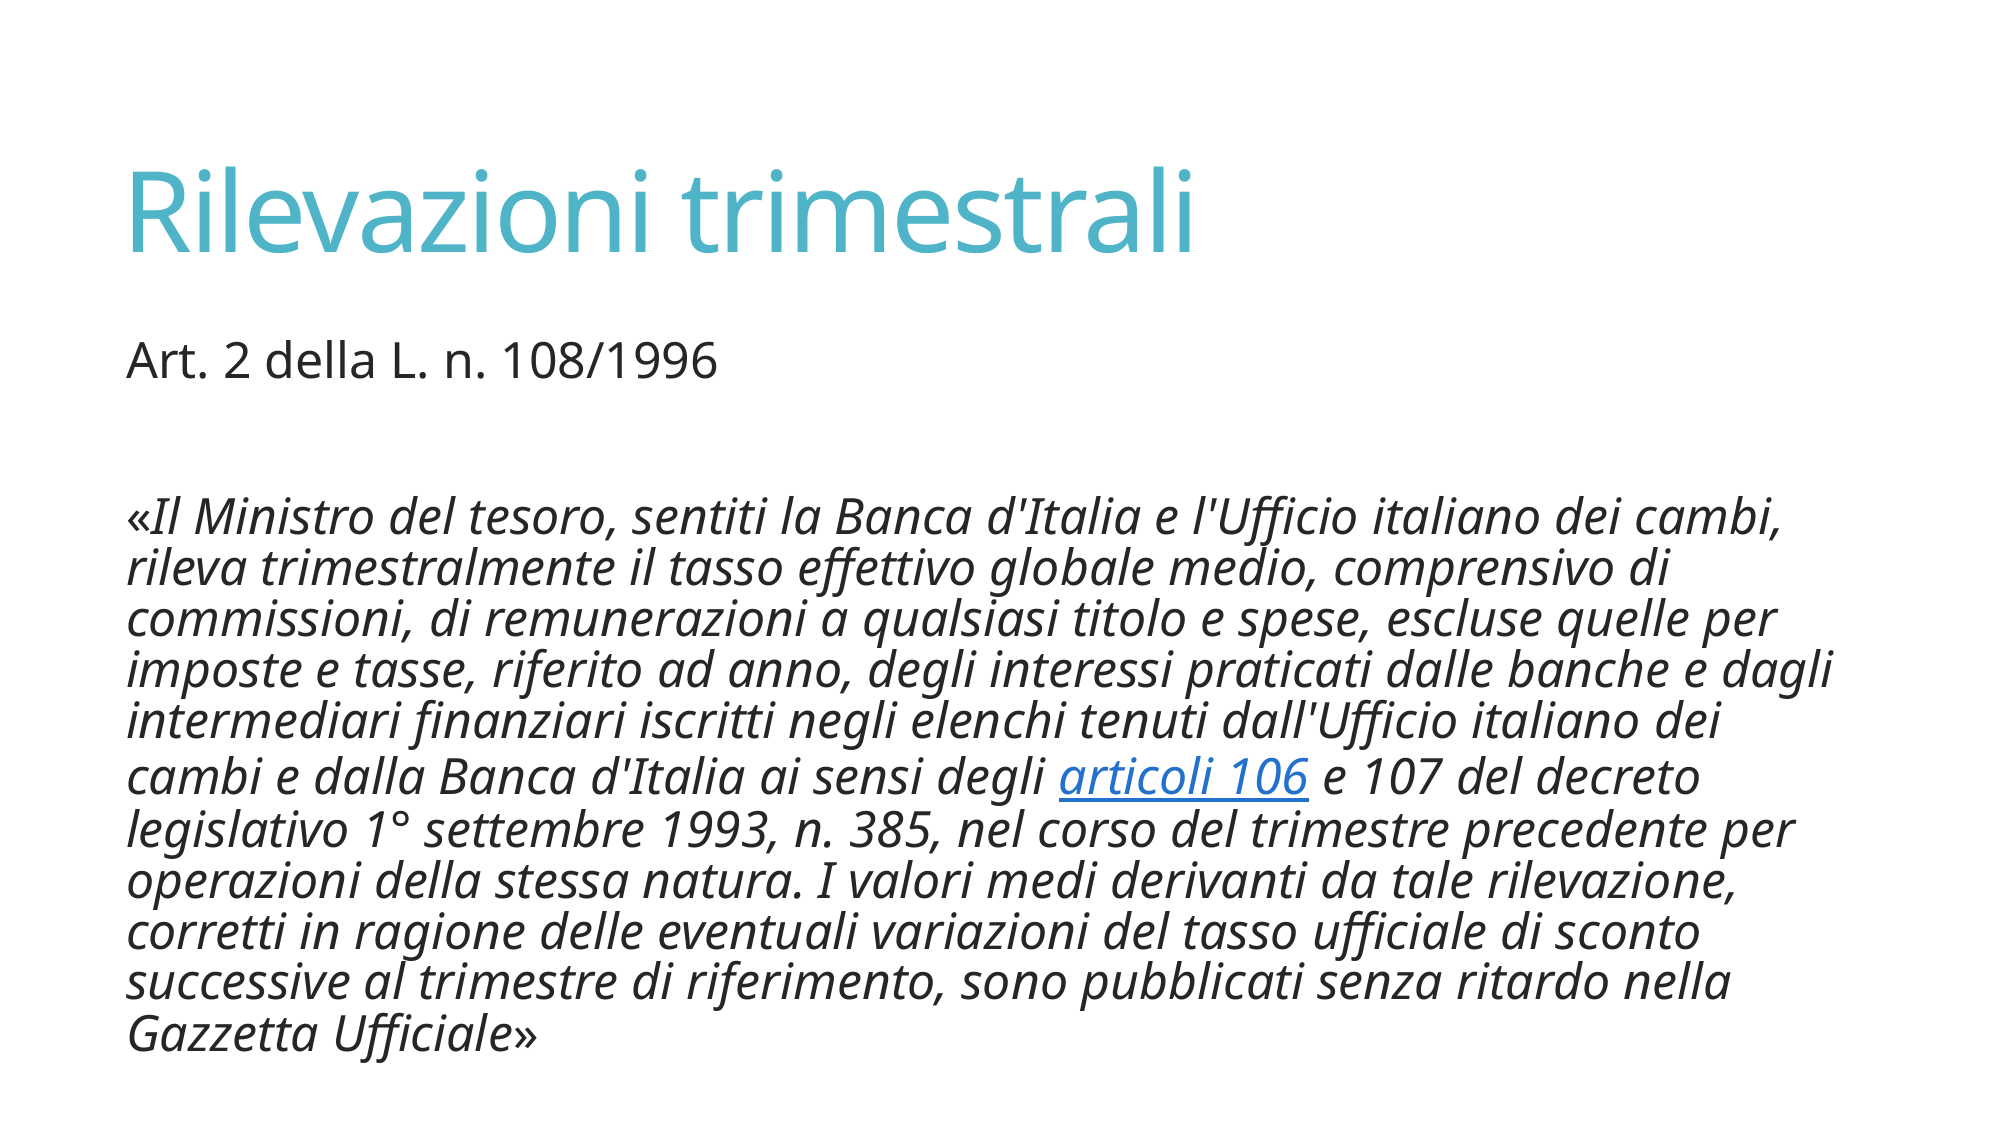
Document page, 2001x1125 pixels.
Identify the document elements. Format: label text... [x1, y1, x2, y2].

title Rilevazioni trimestrali [107, 82, 1875, 354]
list Art. 2 della L. n. 108/1996 «Il Ministro del tesoro, sentiti la Banca d'Italia e l'Ufficio italiano dei cambi, rileva trimestralmente il tasso effettivo globale medio, comprensivo di commissioni, di remunerazioni a qualsiasi titolo e spese, escluse quelle per imposte e tasse, riferito ad anno, degli interessi praticati dalle banche e dagli intermediari finanziari iscritti negli elenchi tenuti dall'Ufficio italiano dei cambi e dalla Banca d'Italia ai sensi degli articoli 106 e 107 del decreto legislativo 1° settembre 1993, n. 385, nel corso del trimestre precedente per operazioni della stessa natura. I valori medi derivanti da tale rilevazione, corretti in ragione delle eventuali variazioni del tasso ufficiale di sconto successive al trimestre di riferimento, sono pubblicati senza ritardo nella Gazzetta Ufficiale» [110, 329, 1876, 949]
